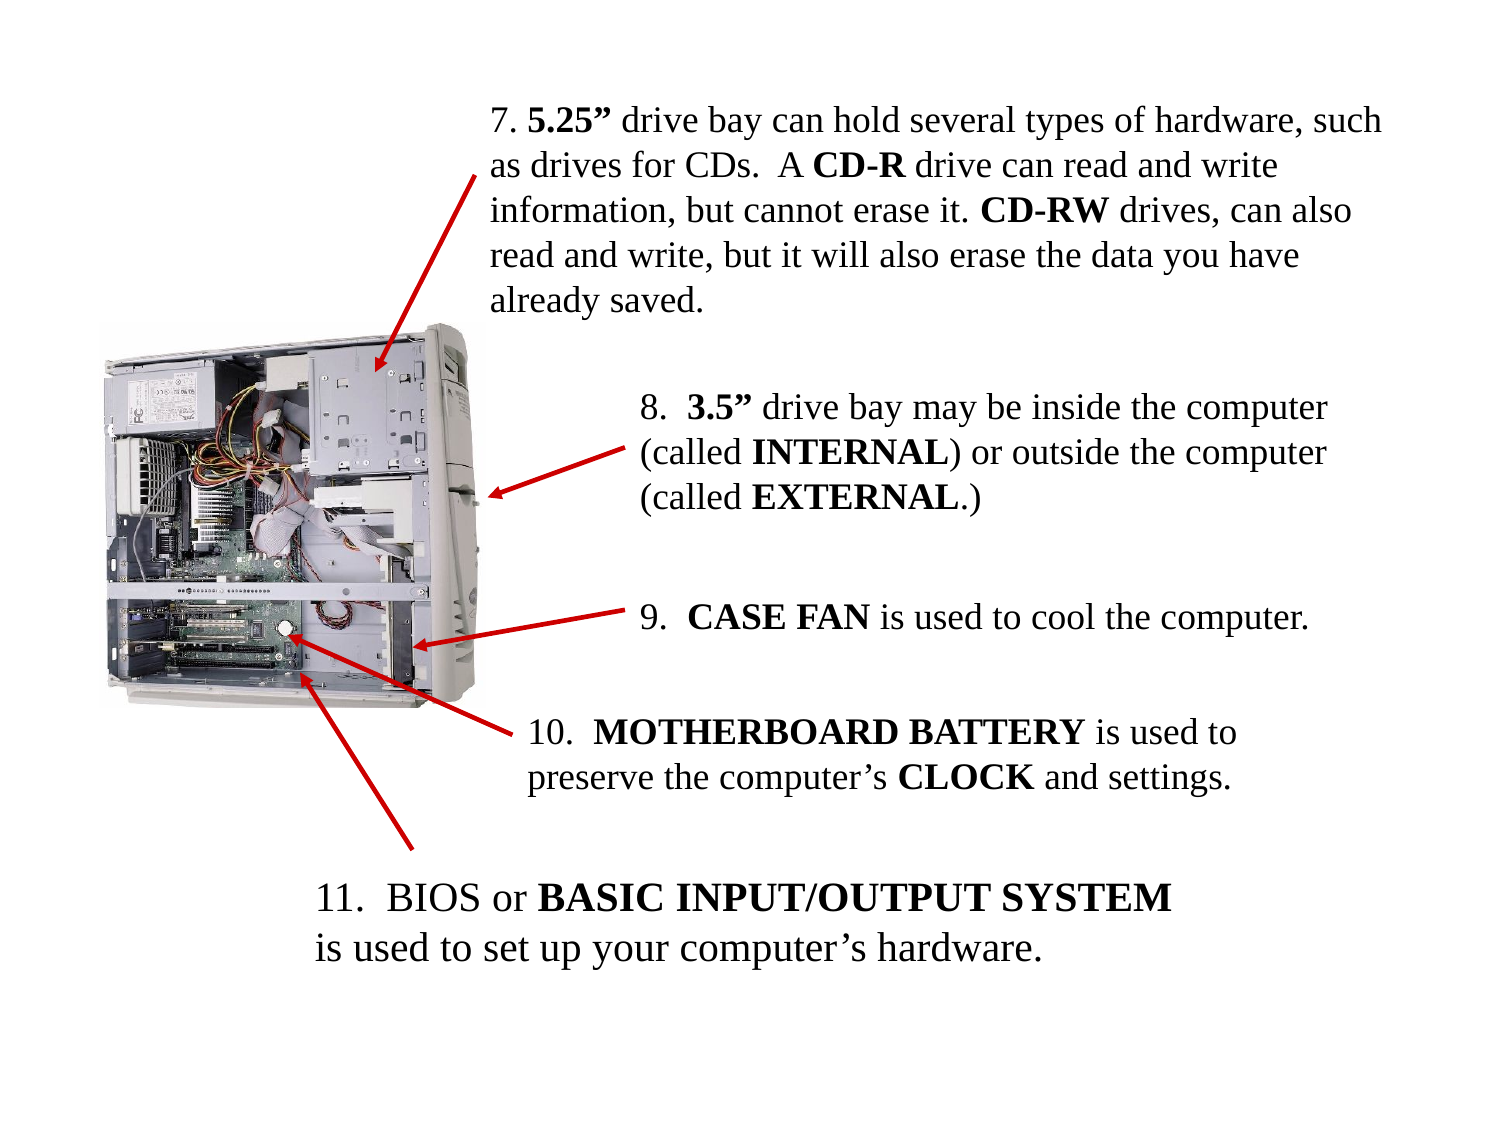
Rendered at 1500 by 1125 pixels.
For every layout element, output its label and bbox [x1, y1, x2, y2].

picture [99, 322, 486, 708]
text_box [287, 634, 1313, 806]
text_box [412, 584, 1426, 648]
text_box [374, 87, 1413, 373]
text_box [299, 815, 1213, 978]
text_box [487, 374, 1426, 526]
